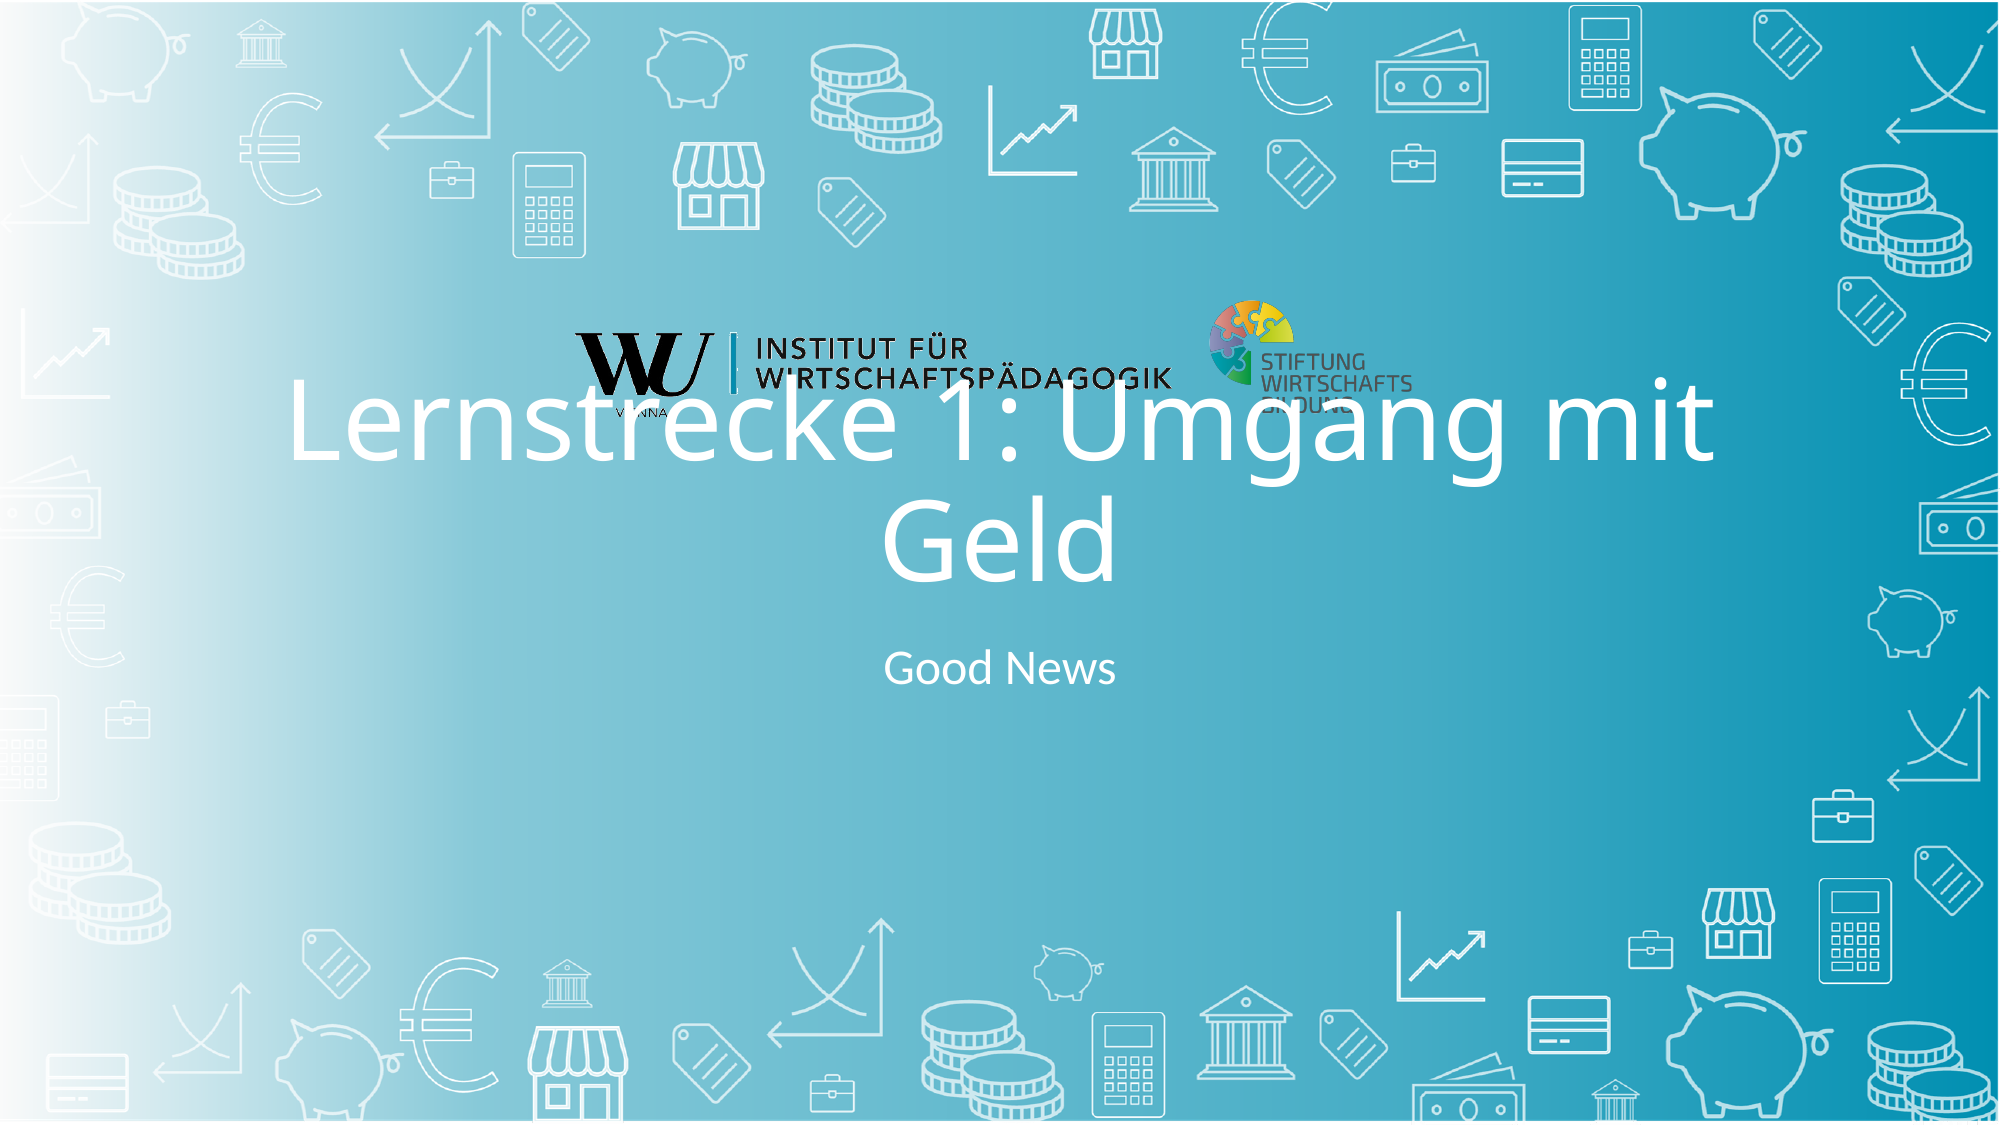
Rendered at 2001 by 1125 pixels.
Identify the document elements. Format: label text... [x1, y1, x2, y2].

picture [0, 0, 2001, 1125]
title Lernstrecke 1: Umgang mit Geld [249, 434, 1750, 614]
subtitle Good News [249, 633, 1750, 905]
